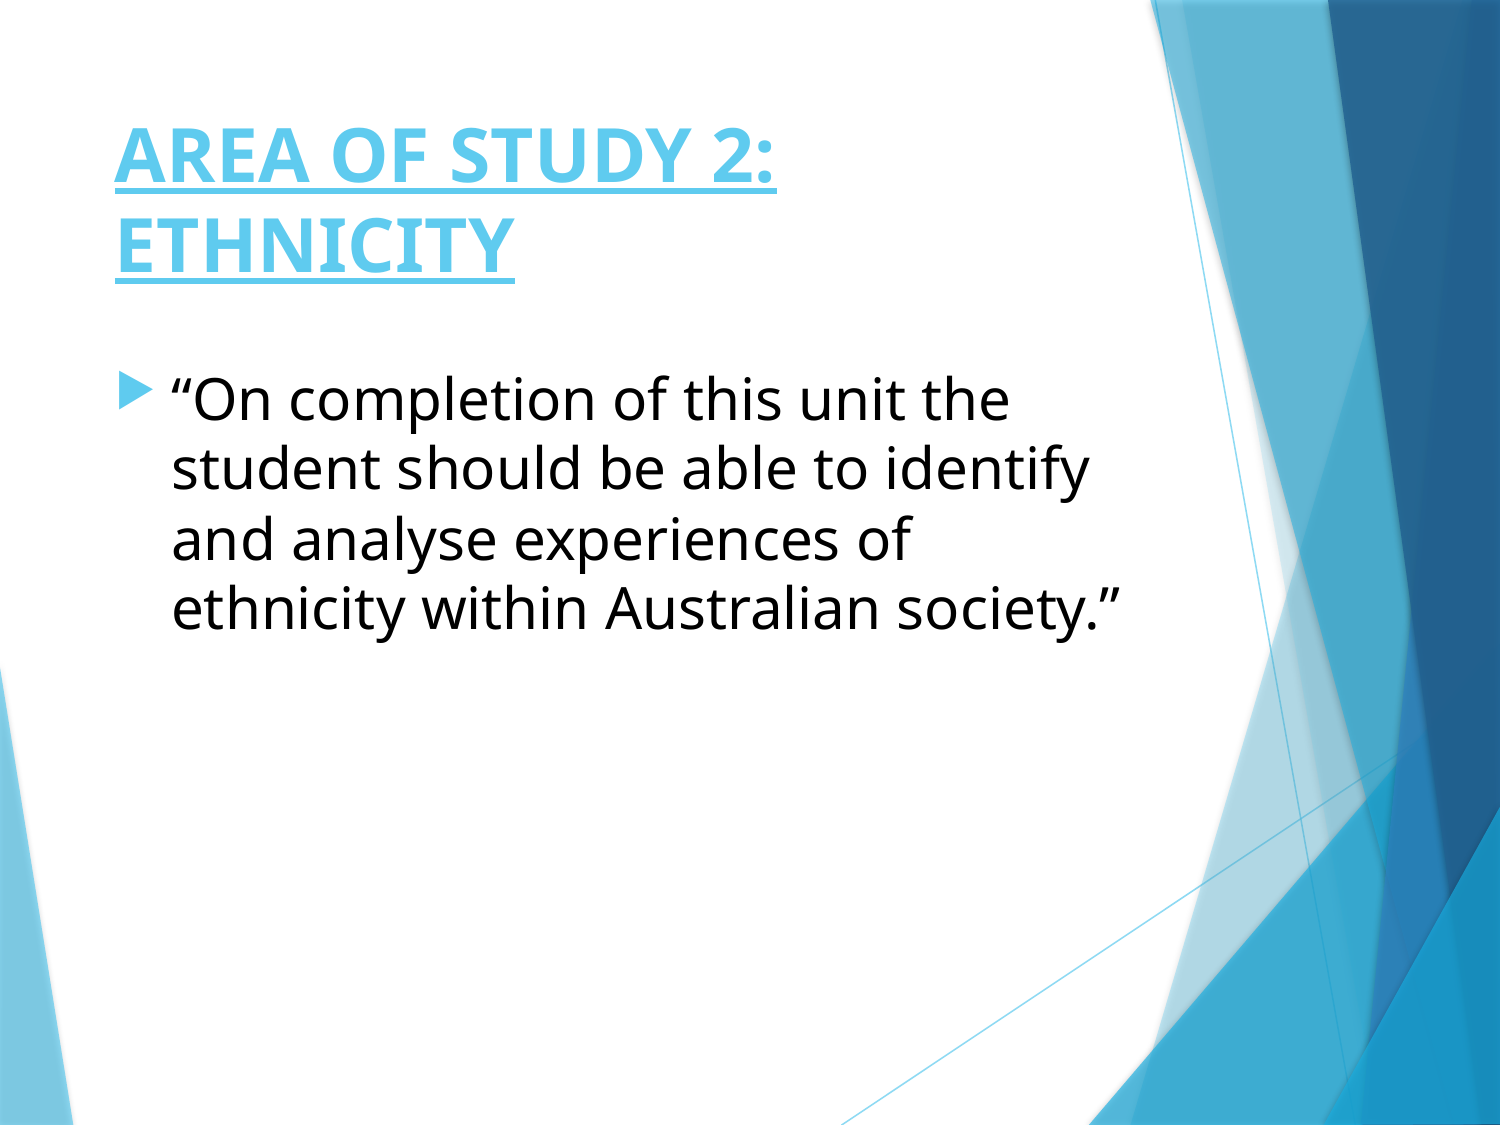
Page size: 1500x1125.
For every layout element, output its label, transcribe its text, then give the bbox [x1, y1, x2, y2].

list “On completion of this unit the student should be able to identify and analyse experiences of ethnicity within Australian society.” [99, 354, 1142, 992]
title AREA OF STUDY 2: ETHNICITY [99, 99, 1176, 317]
